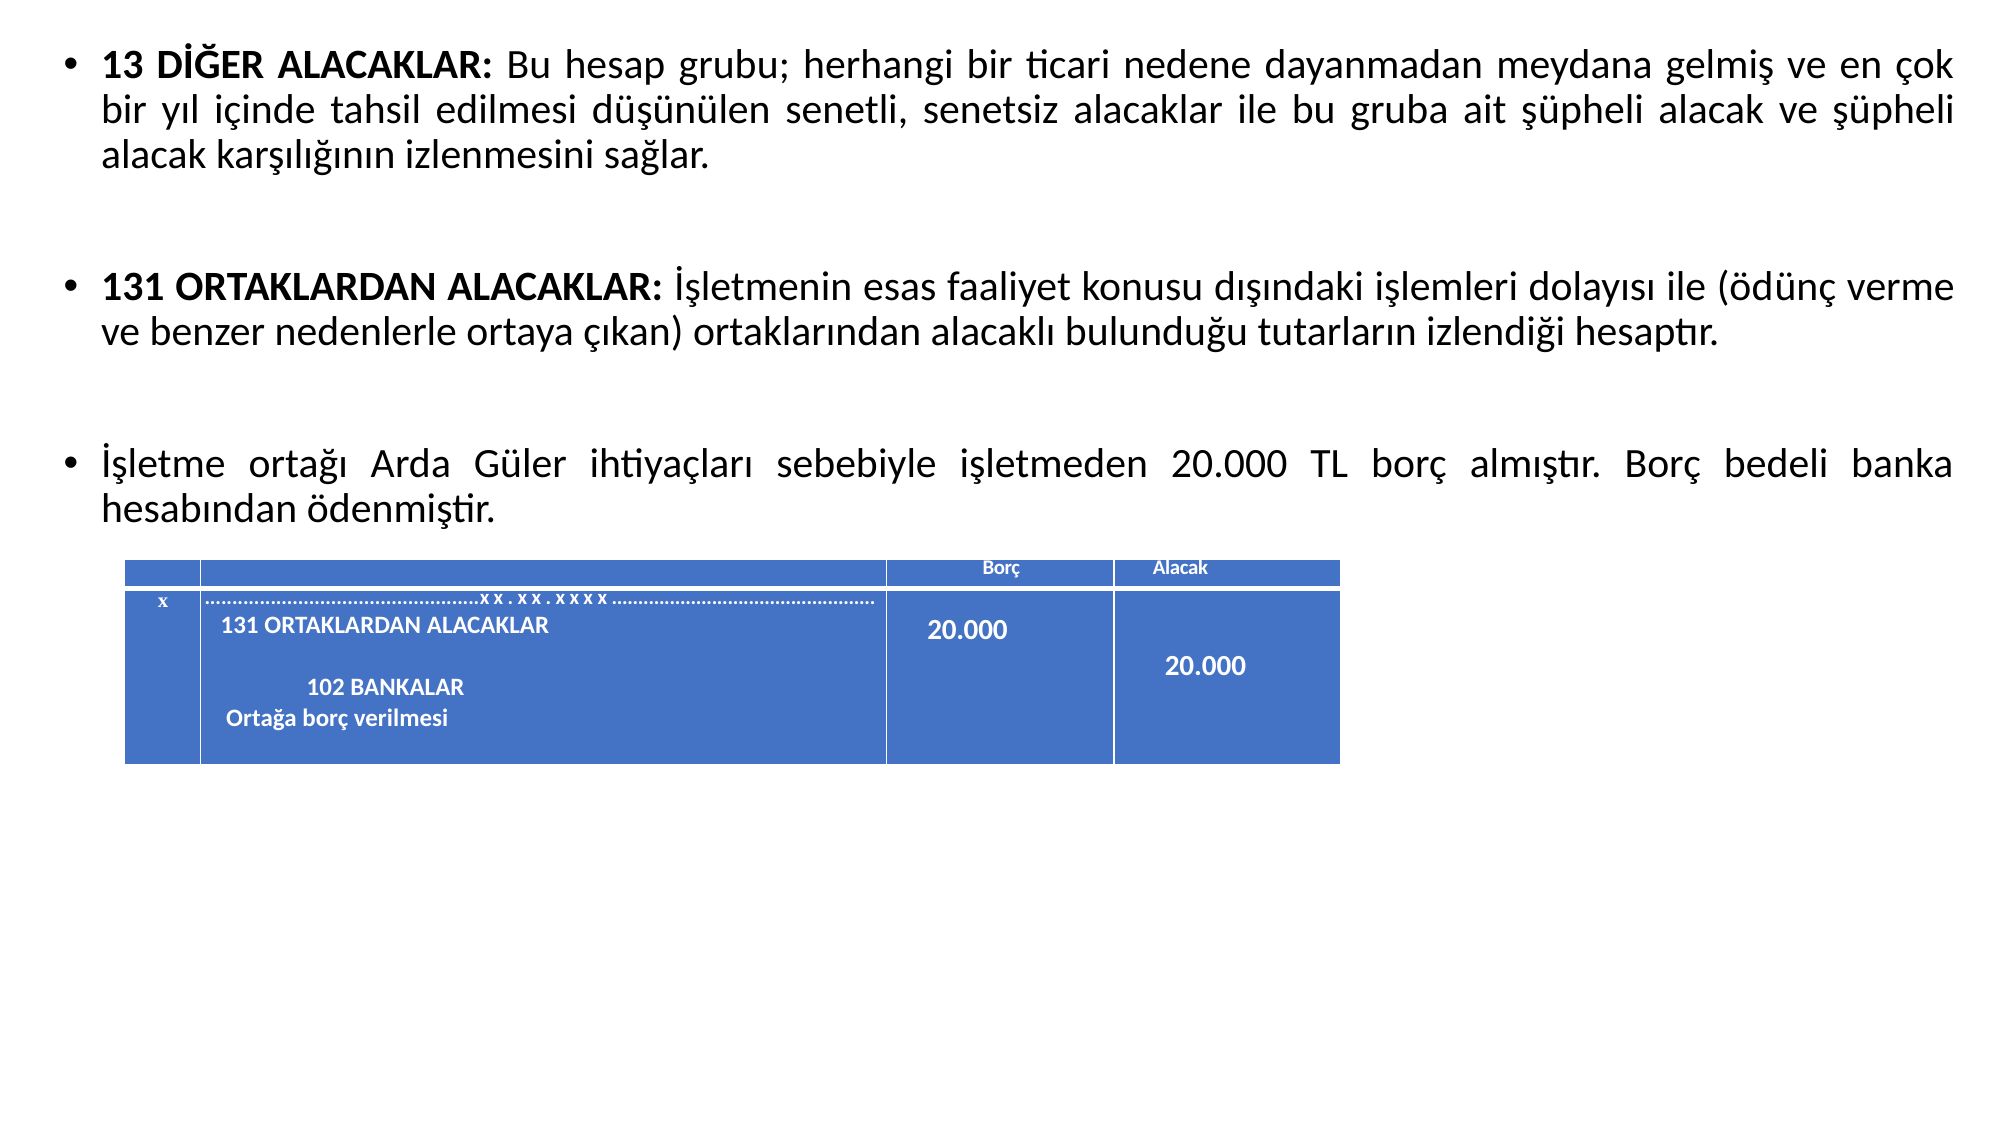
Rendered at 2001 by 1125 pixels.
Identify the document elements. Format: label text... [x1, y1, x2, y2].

table_header Borç [887, 560, 1113, 586]
table_cell 20.000 [1115, 591, 1340, 764]
table_cell 20.000 [887, 591, 1113, 764]
list 13 DİĞER ALACAKLAR: Bu hesap grubu; herhangi bir ticari nedene dayanmadan meydana gelmiş ve en çok bir yıl içinde tahsil edilmesi düşünülen senetli, senetsiz alacaklar ile bu gruba ait şüpheli alacak ve şüpheli alacak karşılığının izlenmesini sağlar. 131 ORTAKLARDAN ALACAKLAR: İşletmenin esas faaliyet konusu dışındaki işlemleri dolayısı ile (ödünç verme ve benzer nedenlerle ortaya çıkan) ortaklarından alacaklı bulunduğu tutarların izlendiği hesaptır. İşletme ortağı Arda Güler ihtiyaçları sebebiyle işletmeden 20.000 TL borç almıştır. Borç bedeli banka hesabından ödenmiştir. [48, 35, 1970, 1084]
table_header Alacak [1115, 560, 1340, 586]
table_header [125, 560, 200, 586]
table_cell x [125, 591, 200, 764]
table_header [201, 560, 886, 586]
table_cell ..................................................xx.xx.xxxx.................................................. 131 ORTAKLARDAN ALACAKLAR 102 BANKALAR Ortağa borç verilmesi [201, 591, 886, 764]
